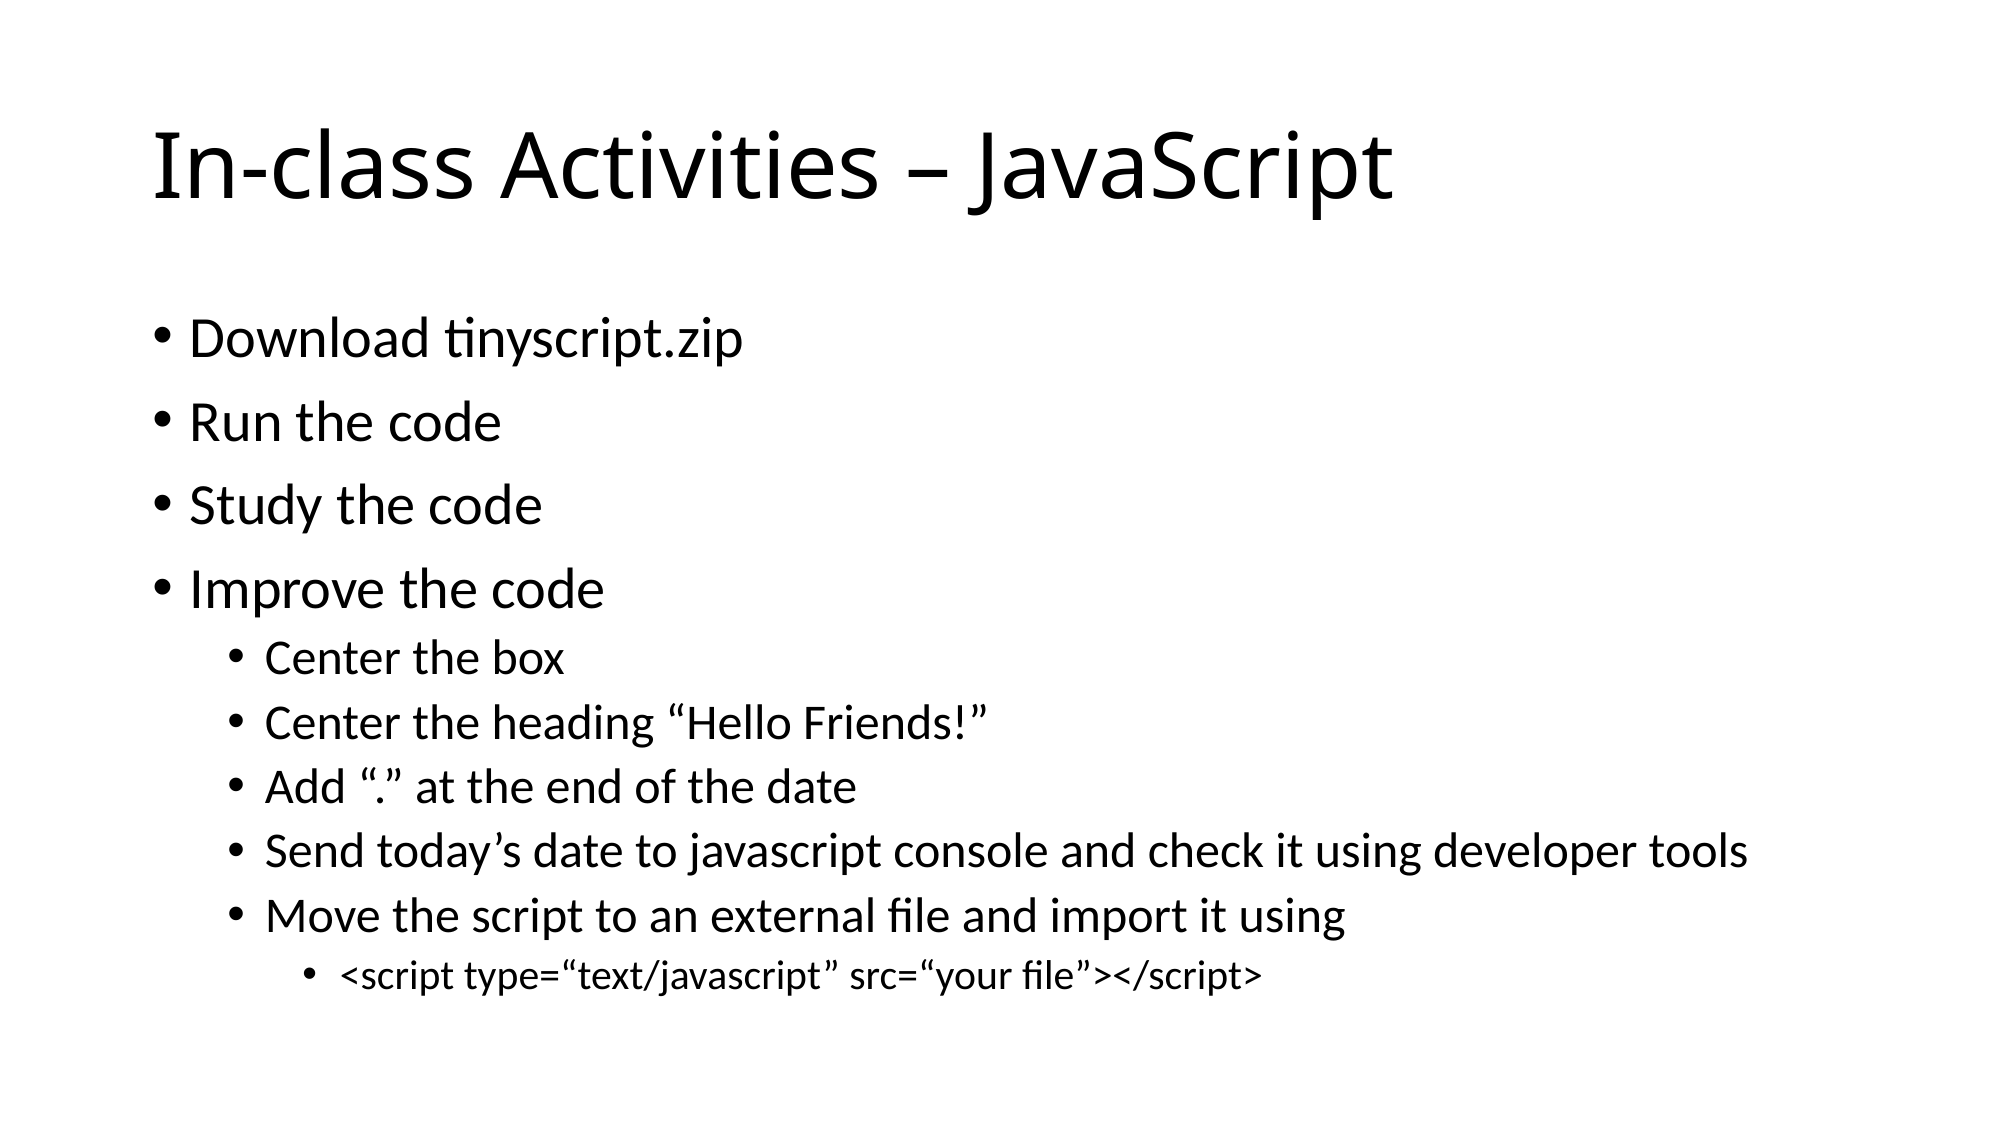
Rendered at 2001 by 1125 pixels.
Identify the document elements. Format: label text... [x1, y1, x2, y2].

list Download tinyscript.zip Run the code Study the code Improve the code Center the box Center the heading “Hello Friends!” Add “.” at the end of the date Send today’s date to javascript console and check it using developer tools Move the script to an external file and import it using <script type=“text/javascript” src=“your file”></script> [137, 299, 1863, 1014]
title In-class Activities – JavaScript [137, 59, 1863, 278]
